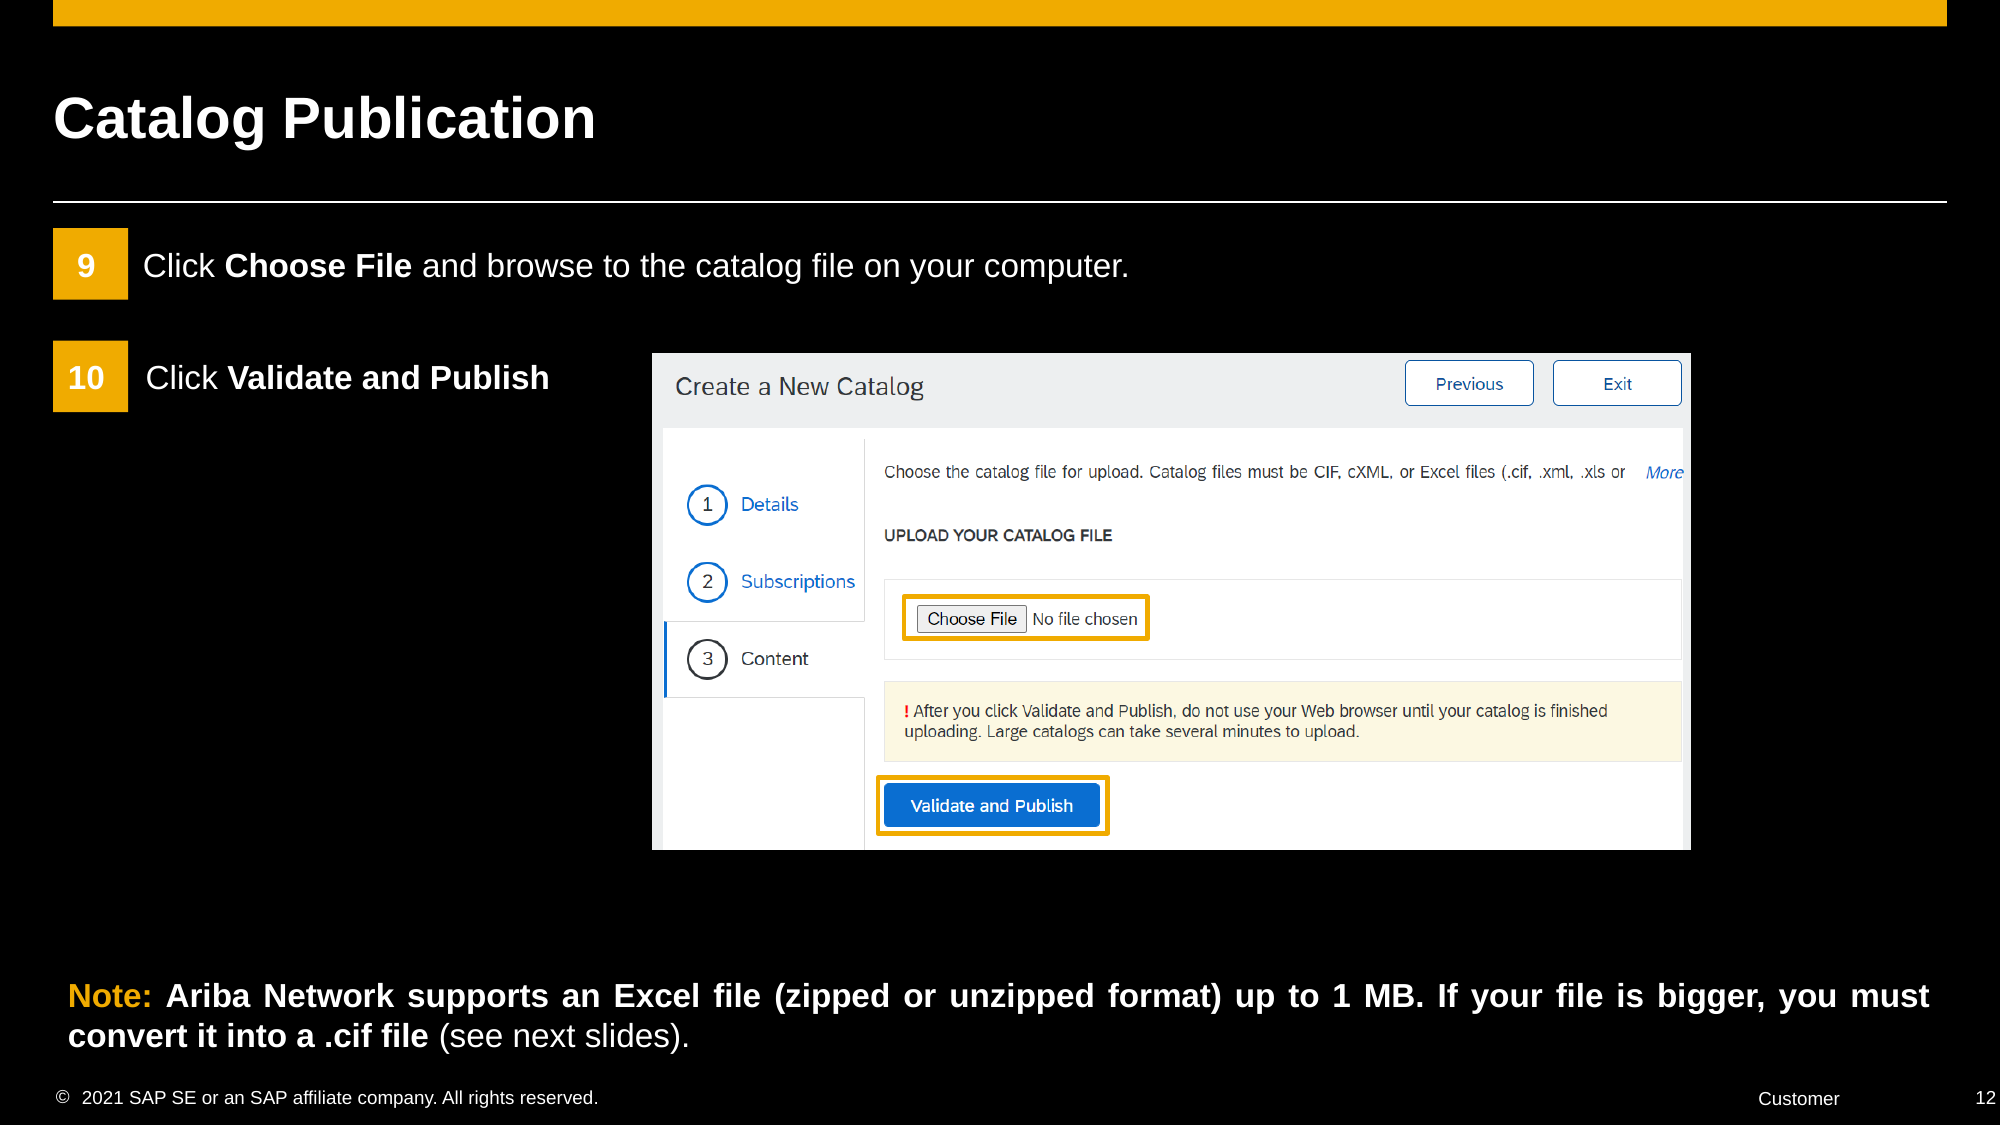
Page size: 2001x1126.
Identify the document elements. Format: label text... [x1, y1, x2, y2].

picture [651, 352, 1691, 851]
title Catalog Publication [53, 53, 1947, 178]
text_box 9 [53, 228, 129, 300]
text_box Click Choose File and browse to the catalog file on your computer. [128, 236, 1189, 292]
text_box 10 [53, 340, 129, 413]
text_box Note: Ariba Network supports an Excel file (zipped or unzipped format) up to 1 MB. If your file is bigger, you must convert it into a .cif file (see next slides). [53, 966, 1947, 1062]
text_box Click Validate and Publish [130, 348, 575, 404]
